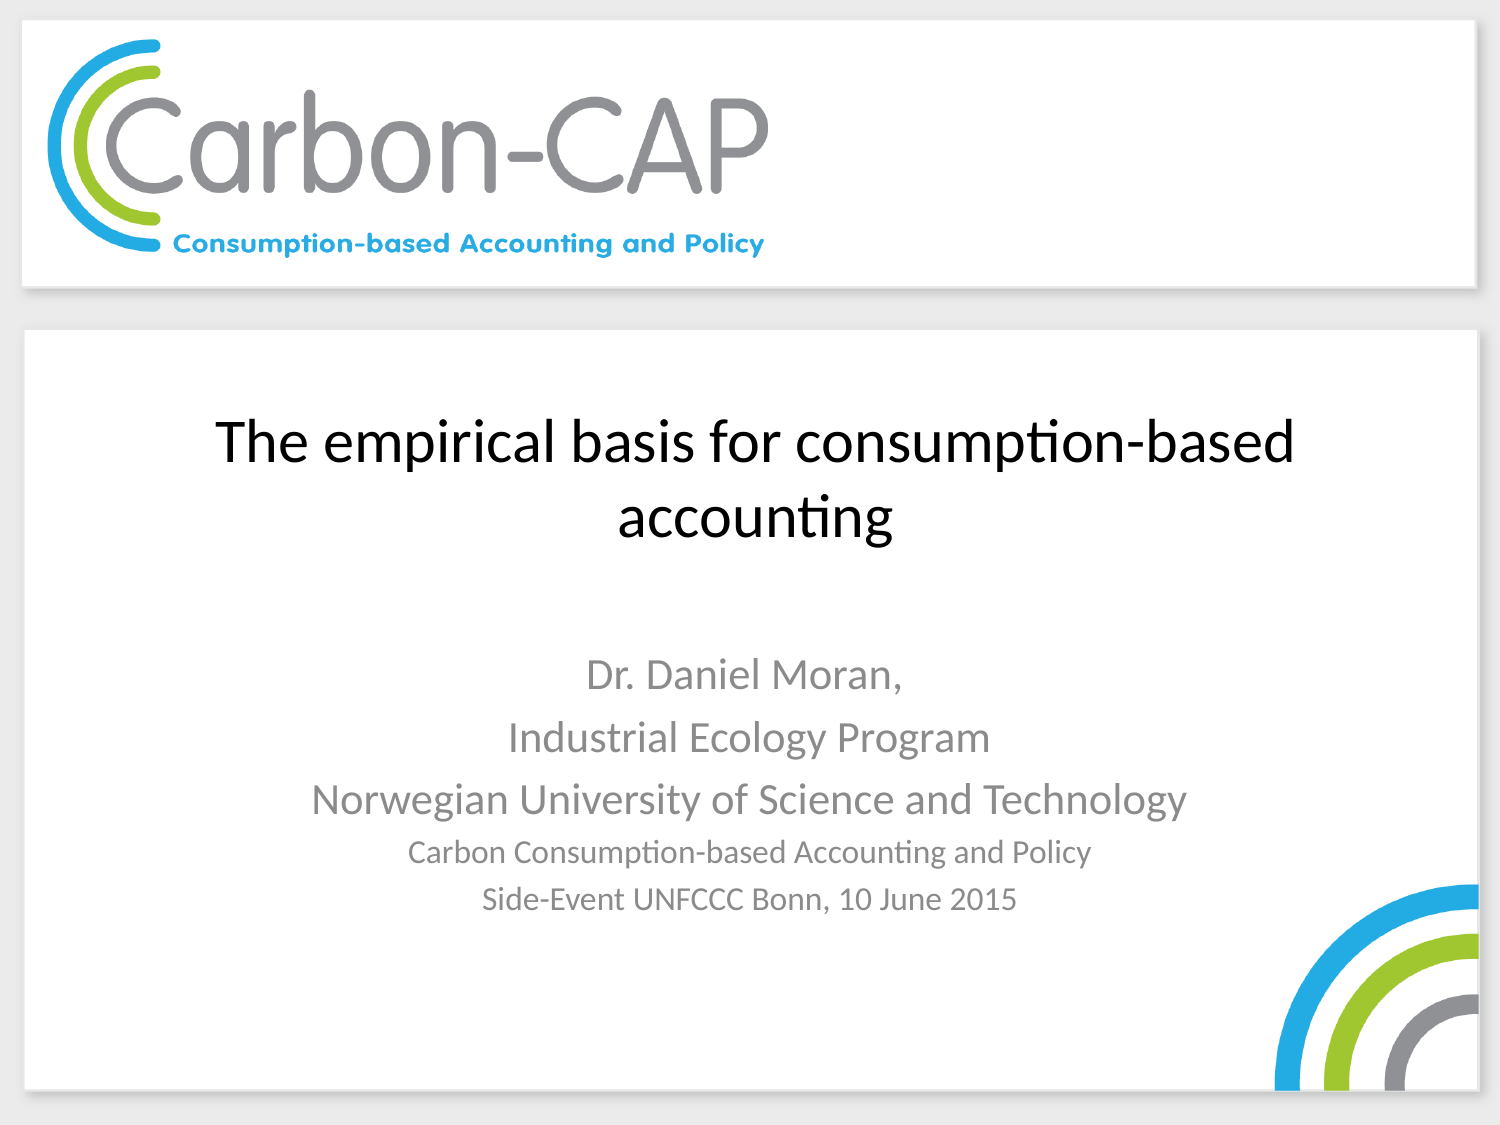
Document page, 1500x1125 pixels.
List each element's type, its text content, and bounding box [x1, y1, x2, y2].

subtitle Dr. Daniel Moran, Industrial Ecology Program Norwegian University of Science and Technology Carbon Consumption-based Accounting and Policy Side-Event UNFCCC Bonn, 10 June 2015 [225, 637, 1275, 925]
title The empirical basis for consumption-based accounting [77, 392, 1436, 634]
picture [0, 0, 1500, 1125]
